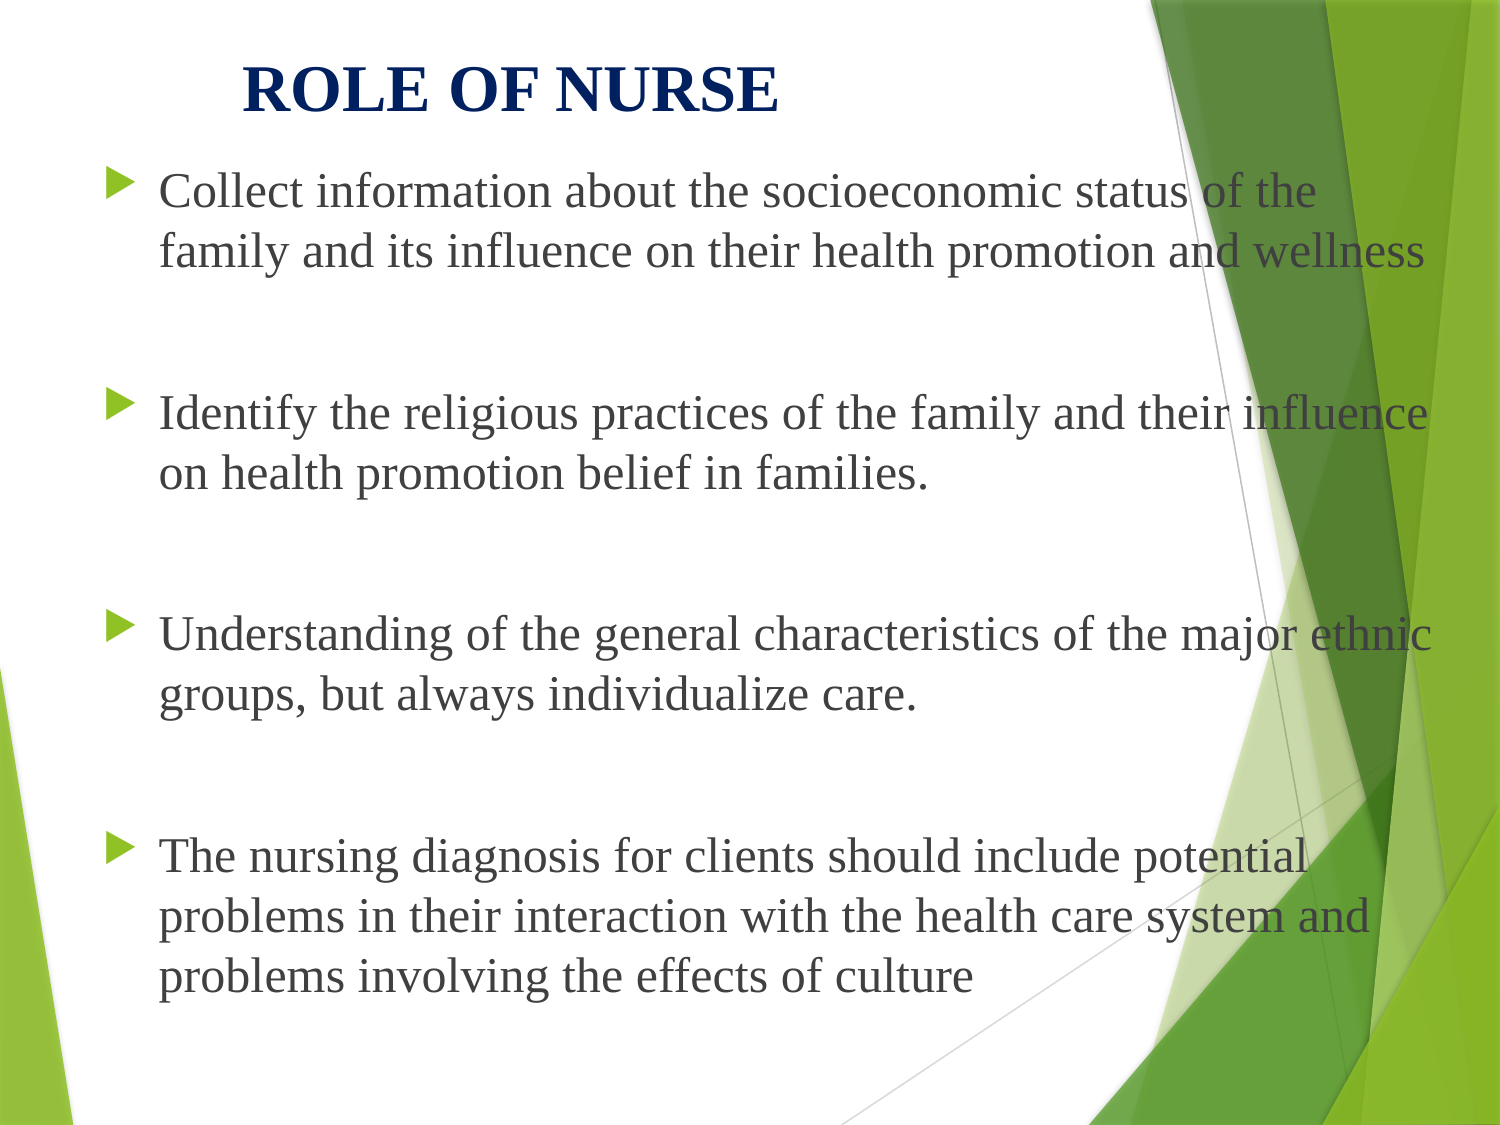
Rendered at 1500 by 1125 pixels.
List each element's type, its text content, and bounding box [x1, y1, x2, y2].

text_box ROLE OF NURSE [227, 37, 797, 133]
list Collect information about the socioeconomic status of the family and its influence on their health promotion and wellness Identify the religious practices of the family and their influence on health promotion belief in families. Understanding of the general characteristics of the major ethnic groups, but always individualize care. The nursing diagnosis for clients should include potential problems in their interaction with the health care system and problems involving the effects of culture [87, 149, 1475, 1063]
